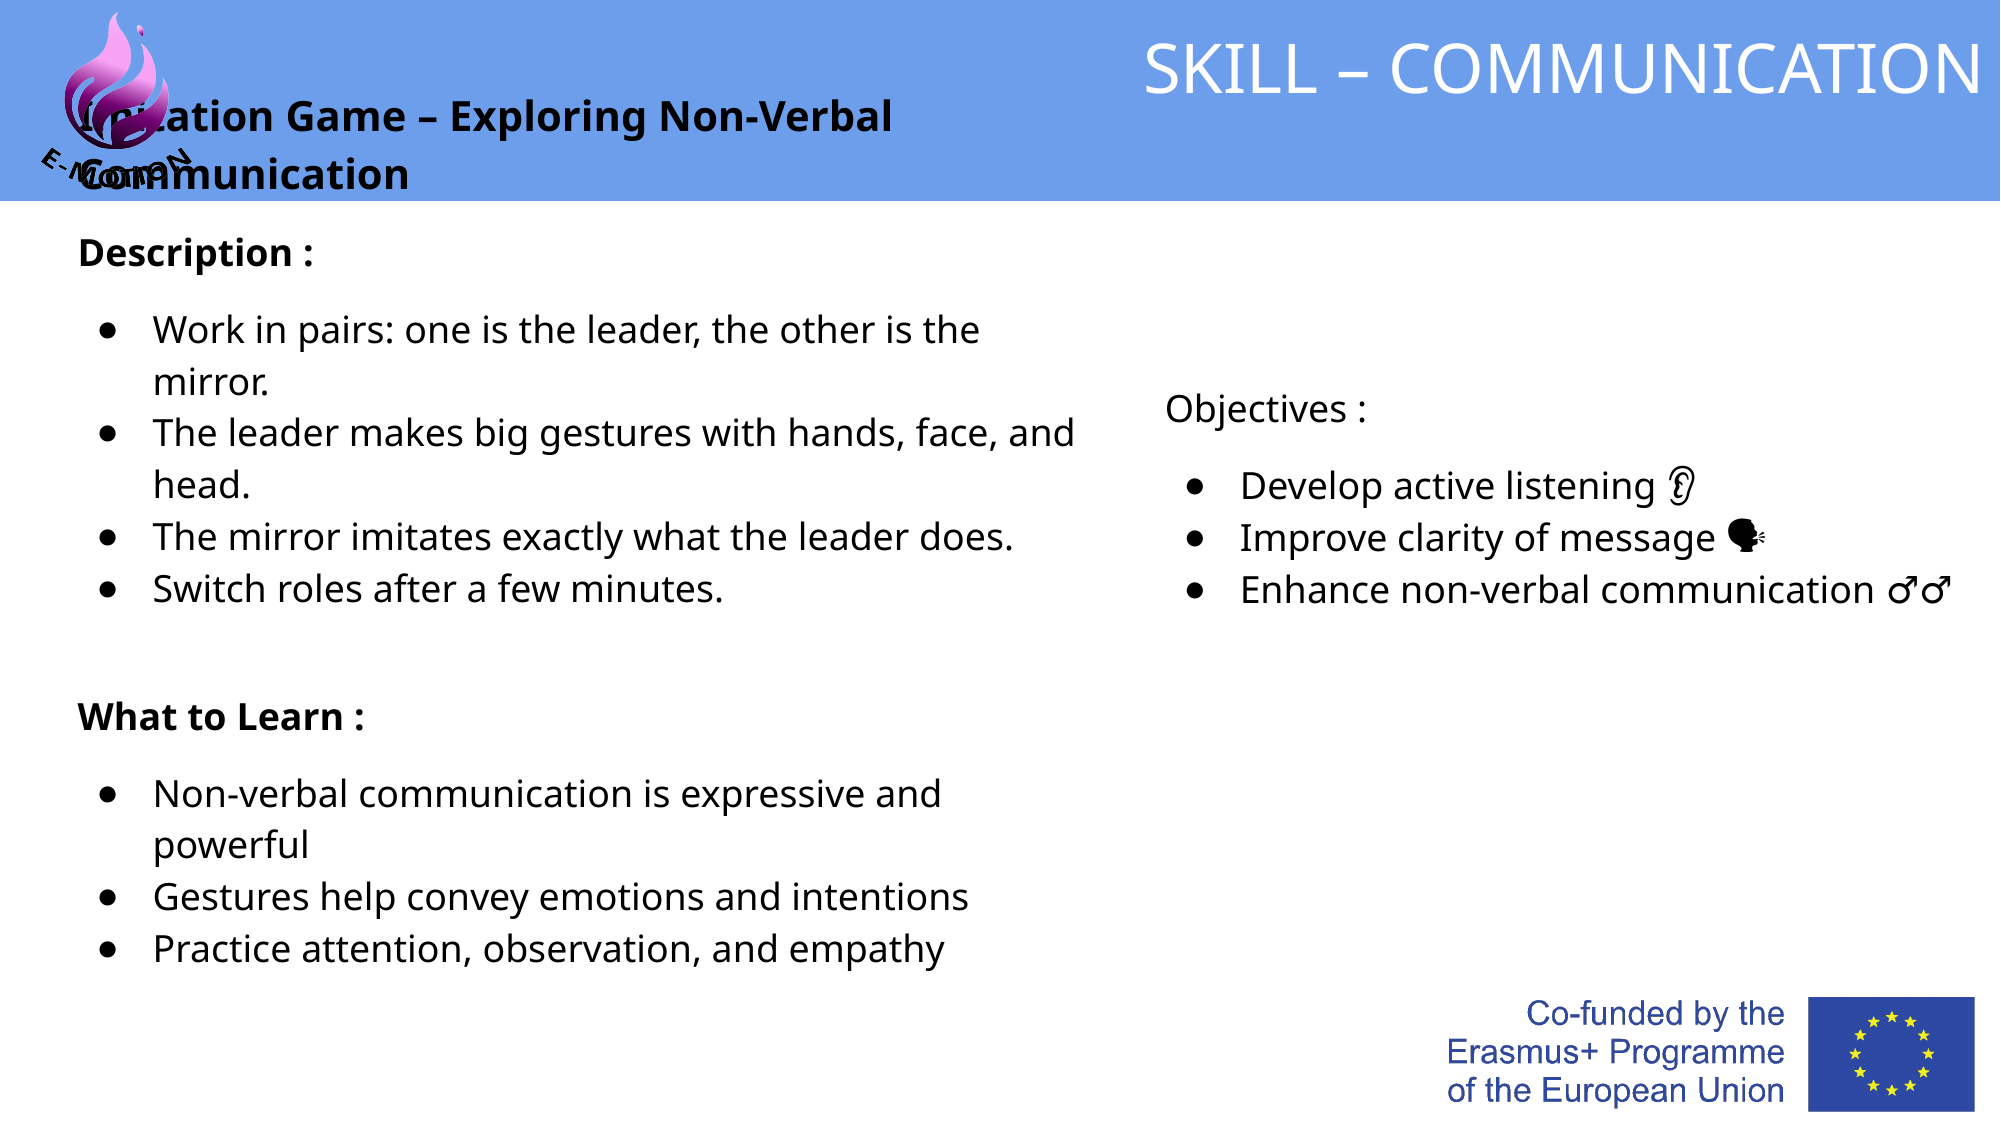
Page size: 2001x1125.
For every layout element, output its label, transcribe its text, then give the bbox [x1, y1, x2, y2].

text_box SKILL – COMMUNICATION [551, 17, 2000, 292]
picture [1396, 995, 1975, 1116]
text_box Objectives : Develop active listening 👂 Improve clarity of message 🗣️ Enhance non-verbal communication 🧍‍♂️ [1149, 363, 2000, 626]
list Imitation Game – Exploring Non-Verbal Communication Description : Work in pairs: one is the leader, the other is the mirror. The leader makes big gestures with hands, face, and head. The mirror imitates exactly what the leader does. Switch roles after a few minutes. What to Learn : Non-verbal communication is expressive and powerful Gestures help convey emotions and intentions Practice attention, observation, and empathy [62, 269, 1118, 1044]
picture [0, 0, 253, 247]
